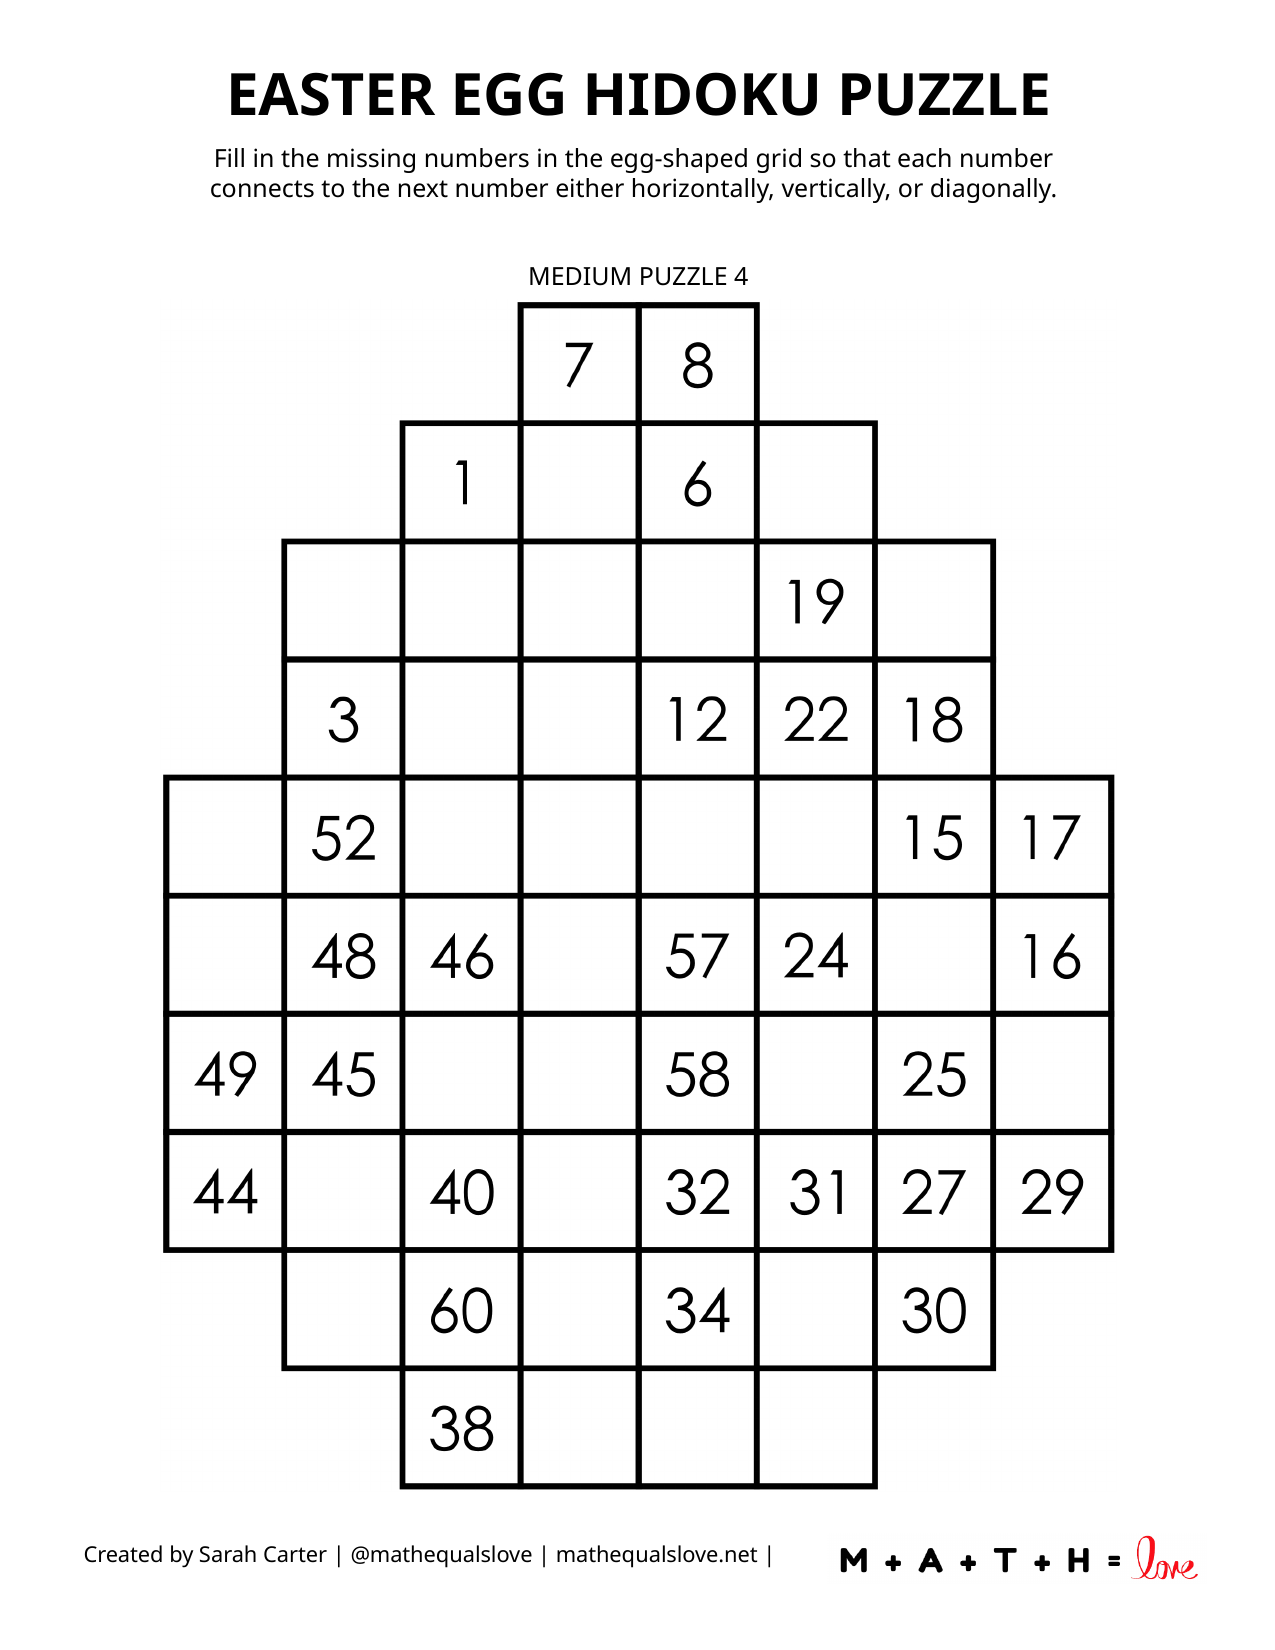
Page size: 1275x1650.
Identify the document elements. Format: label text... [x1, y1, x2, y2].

picture [159, 299, 1117, 1493]
text_box EASTER EGG HIDOKU PUZZLE [66, 50, 1211, 135]
text_box MEDIUM PUZZLE 4 [160, 260, 1117, 299]
picture [826, 1532, 1207, 1584]
text_box Fill in the missing numbers in the egg-shaped grid so that each number connects to the next number either horizontally, vertically, or diagonally. [0, 135, 1275, 210]
text_box Created by Sarah Carter | @mathequalslove | mathequalslove.net | [68, 1533, 826, 1575]
